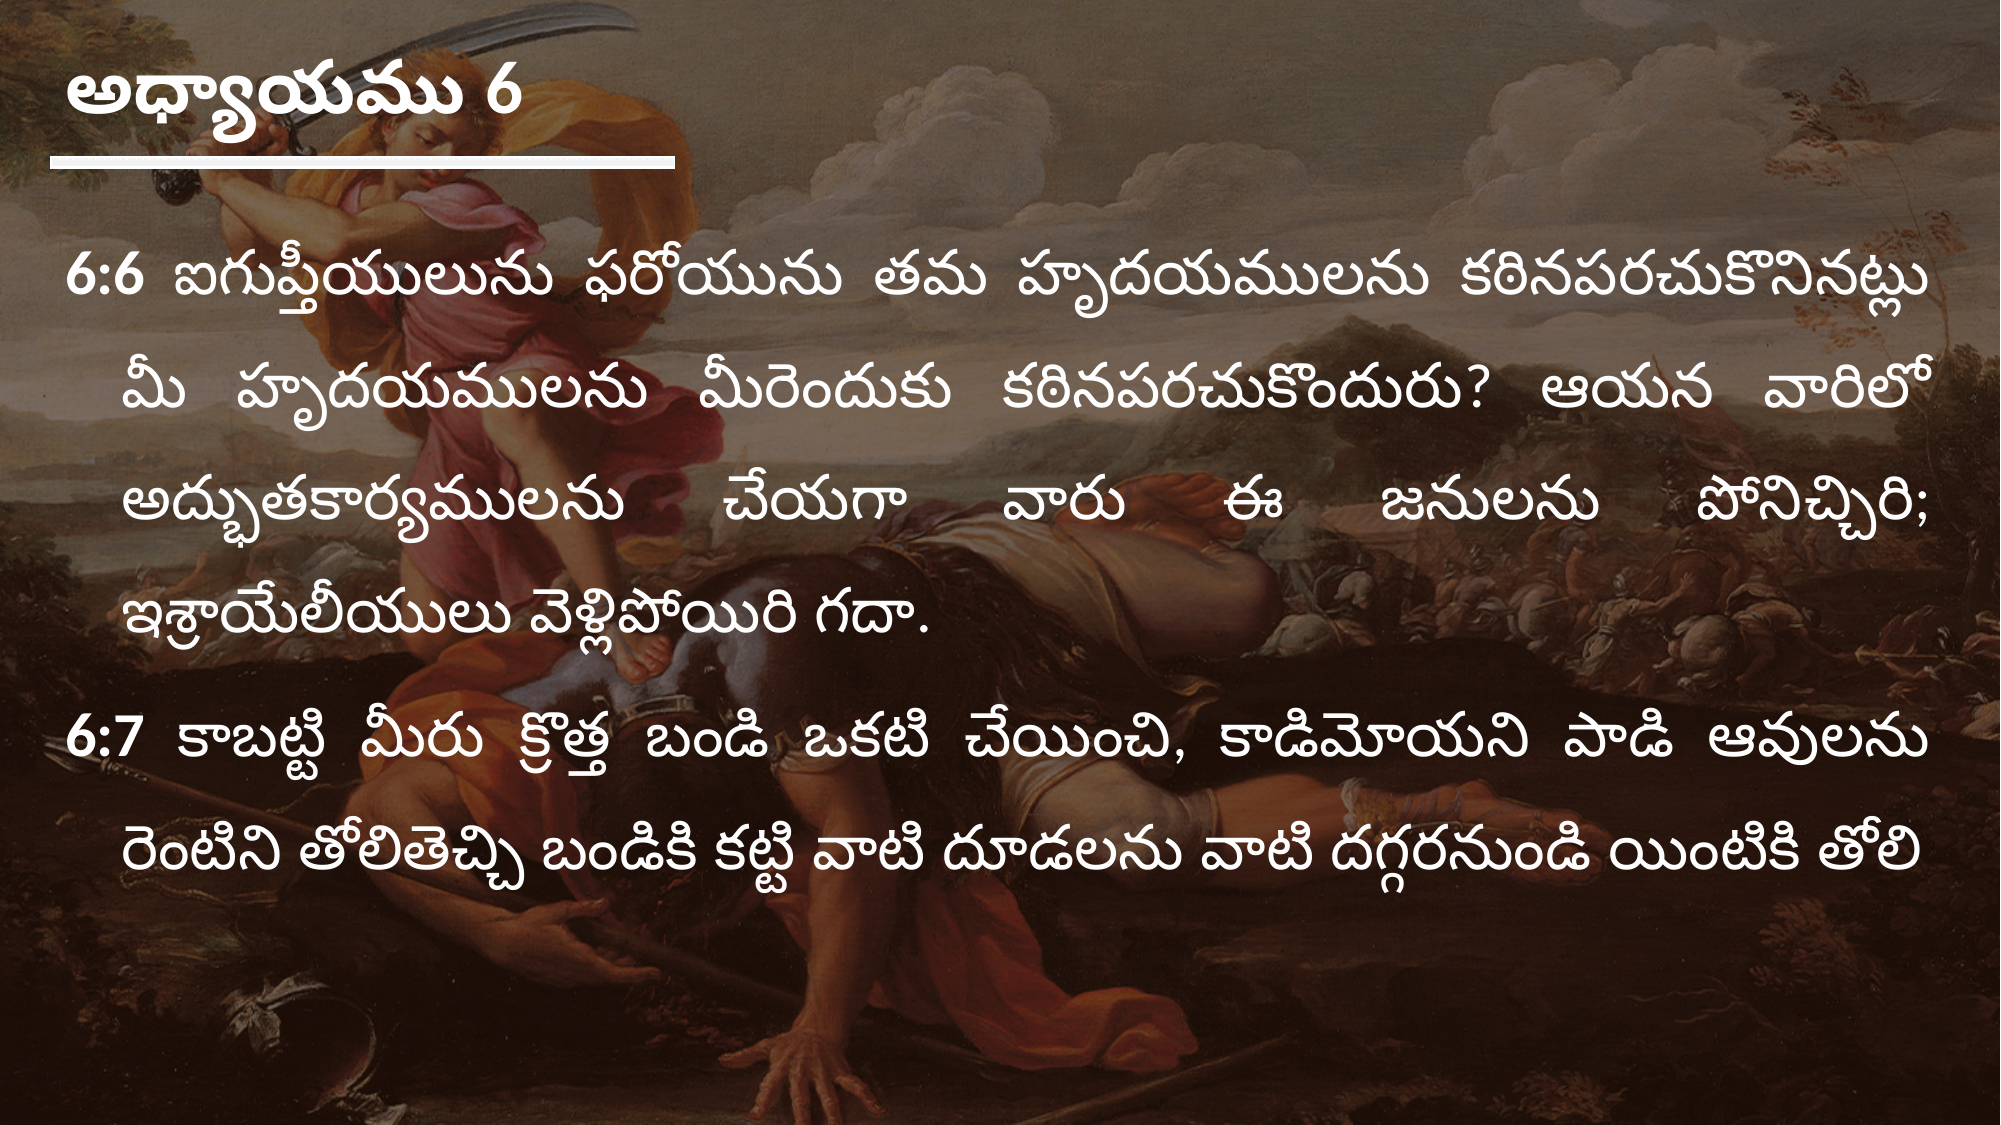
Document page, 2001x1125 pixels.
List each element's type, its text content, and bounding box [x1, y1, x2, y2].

title అధ్యాయము 6 [50, 0, 1925, 167]
picture [0, 0, 2000, 1125]
list 6:6 ఐగుప్తీయులును ఫరోయును తమ హృదయములను కఠినపరచుకొనినట్లు మీ హృదయములను మీరెందుకు కఠినపరచుకొందురు? ఆయన వారిలో అద్భుతకార్యములను చేయగా వారు ఈ జనులను పోనిచ్చిరి; ఇశ్రాయేలీయులు వెళ్లిపోయిరి గదా. 6:7 కాబట్టి మీరు క్రొత్త బండి ఒకటి చేయించి, కాడిమోయని పాడి ఆవులను రెంటిని తోలితెచ్చి బండికి కట్టి వాటి దూడలను వాటి దగ్గరనుండి యింటికి తోలి [50, 187, 1946, 1063]
